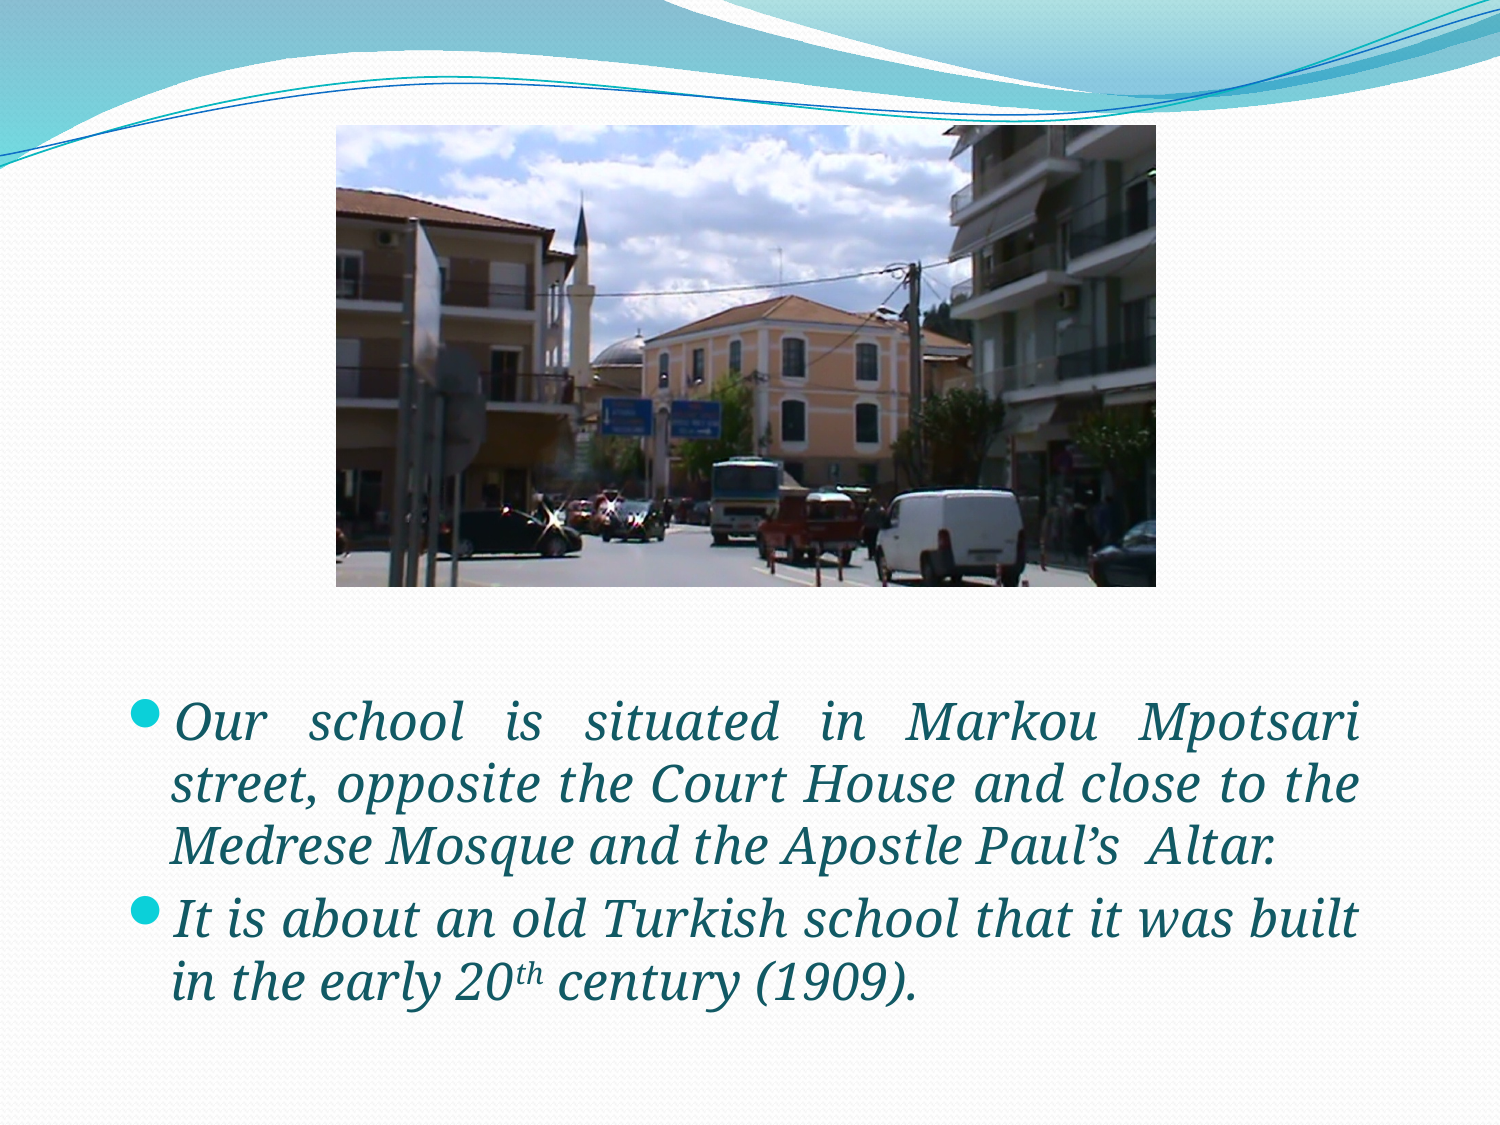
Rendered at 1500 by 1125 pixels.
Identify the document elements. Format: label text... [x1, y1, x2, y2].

list Our school is situated in Markou Mpotsari street, opposite the Court House and close to the Medrese Mosque and the Apostle Paul’s Altar. It is about an old Turkish school that it was built in the early 20th century (1909). [112, 680, 1378, 1071]
picture [336, 125, 1156, 587]
